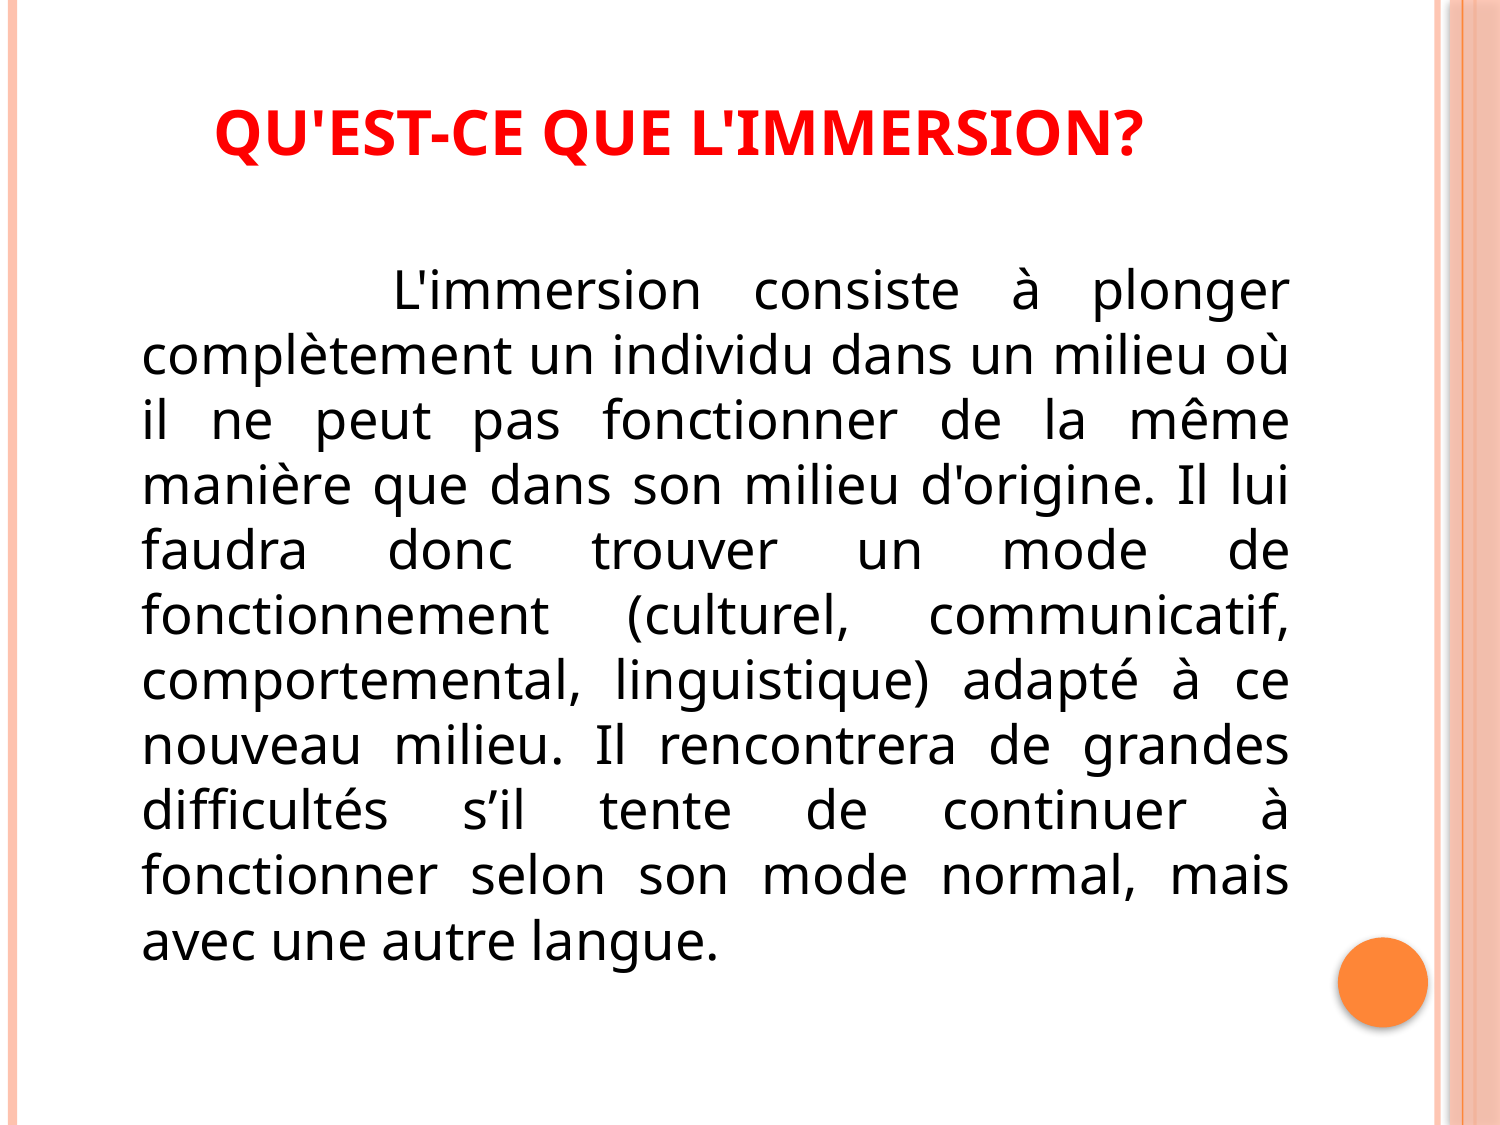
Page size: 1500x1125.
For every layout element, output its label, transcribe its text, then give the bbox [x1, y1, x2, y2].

title Qu'est-ce que l'immersion? [75, 45, 1300, 176]
list L'immersion consiste à plonger complètement un individu dans un milieu où il ne peut pas fonctionner de la même manière que dans son milieu d'origine. Il lui faudra donc trouver un mode de fonctionnement (culturel, communicatif, comportemental, linguistique) adapté à ce nouveau milieu. Il rencontrera de grandes difficultés s’il tente de continuer à fonctionner selon son mode normal, mais avec une autre langue. [82, 187, 1307, 1055]
